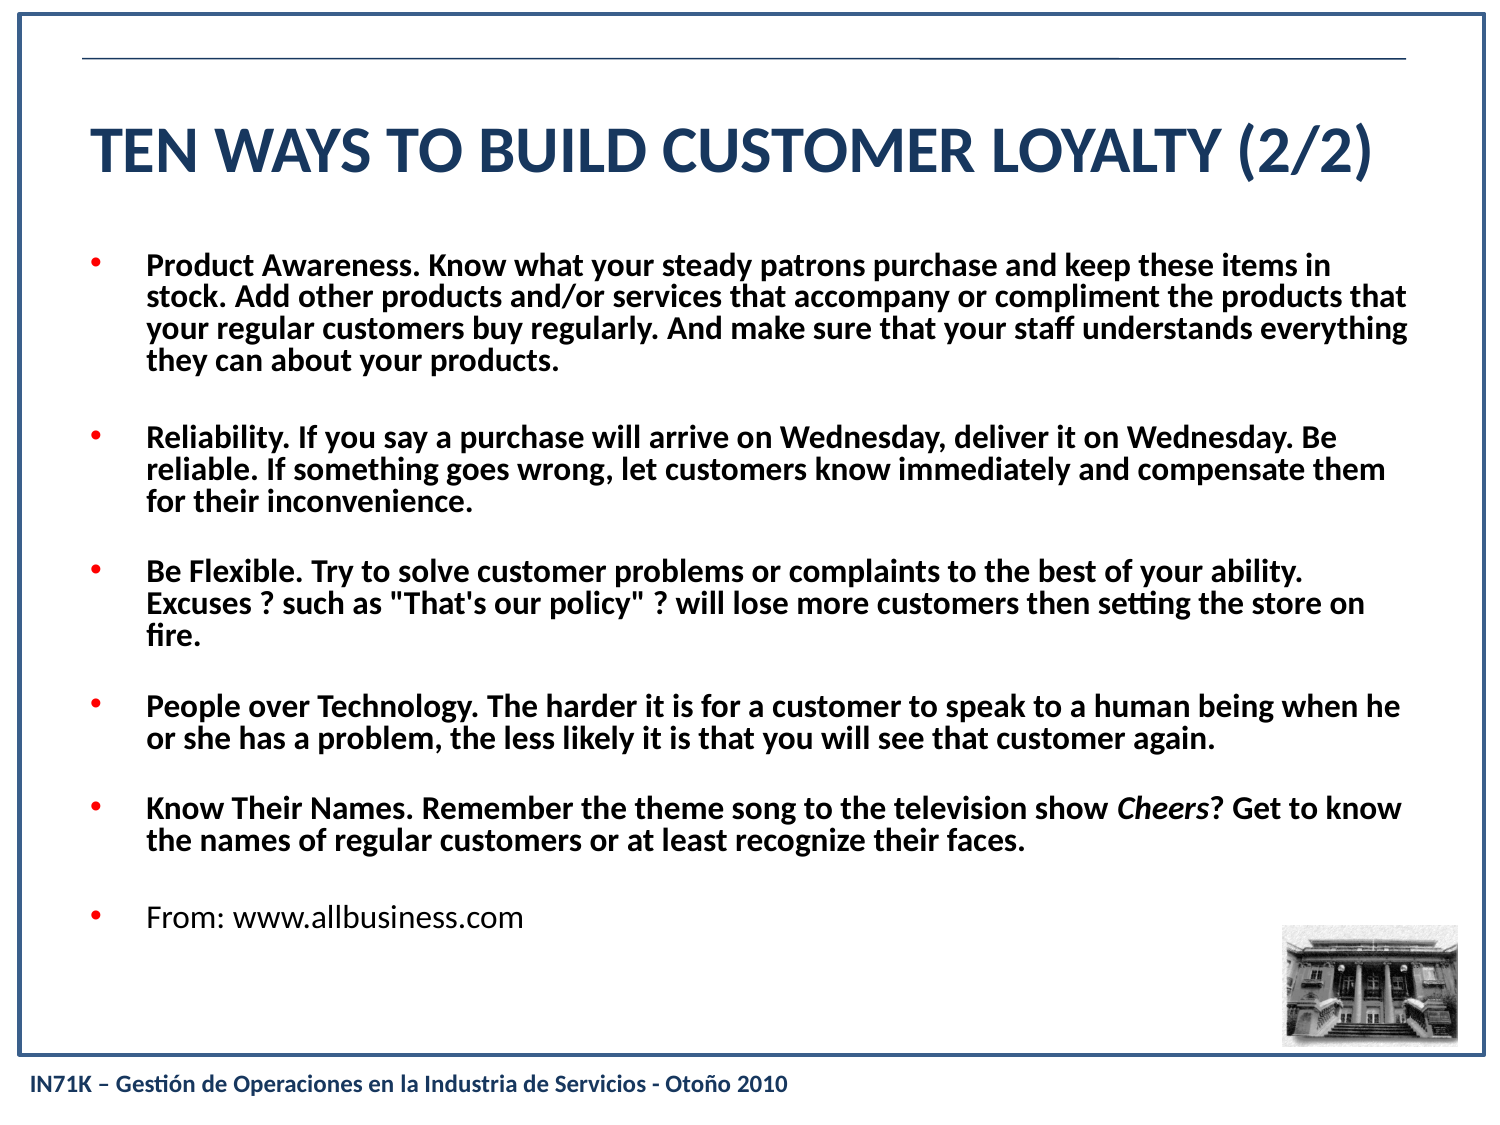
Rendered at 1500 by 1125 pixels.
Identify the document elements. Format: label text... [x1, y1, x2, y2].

list Product Awareness. Know what your steady patrons purchase and keep these items in stock. Add other products and/or services that accompany or compliment the products that your regular customers buy regularly. And make sure that your staff understands everything they can about your products. Reliability. If you say a purchase will arrive on Wednesday, deliver it on Wednesday. Be reliable. If something goes wrong, let customers know immediately and compensate them for their inconvenience. Be Flexible. Try to solve customer problems or complaints to the best of your ability. Excuses ? such as "That's our policy" ? will lose more customers then setting the store on fire. People over Technology. The harder it is for a customer to speak to a human being when he or she has a problem, the less likely it is that you will see that customer again. Know Their Names. Remember the theme song to the television show Cheers? Get to know the names of regular customers or at least recognize their faces. From: www.allbusiness.com [74, 196, 1426, 1006]
picture [1282, 925, 1458, 1047]
title TEN WAYS TO BUILD CUSTOMER LOYALTY (2/2) [74, 44, 1500, 233]
